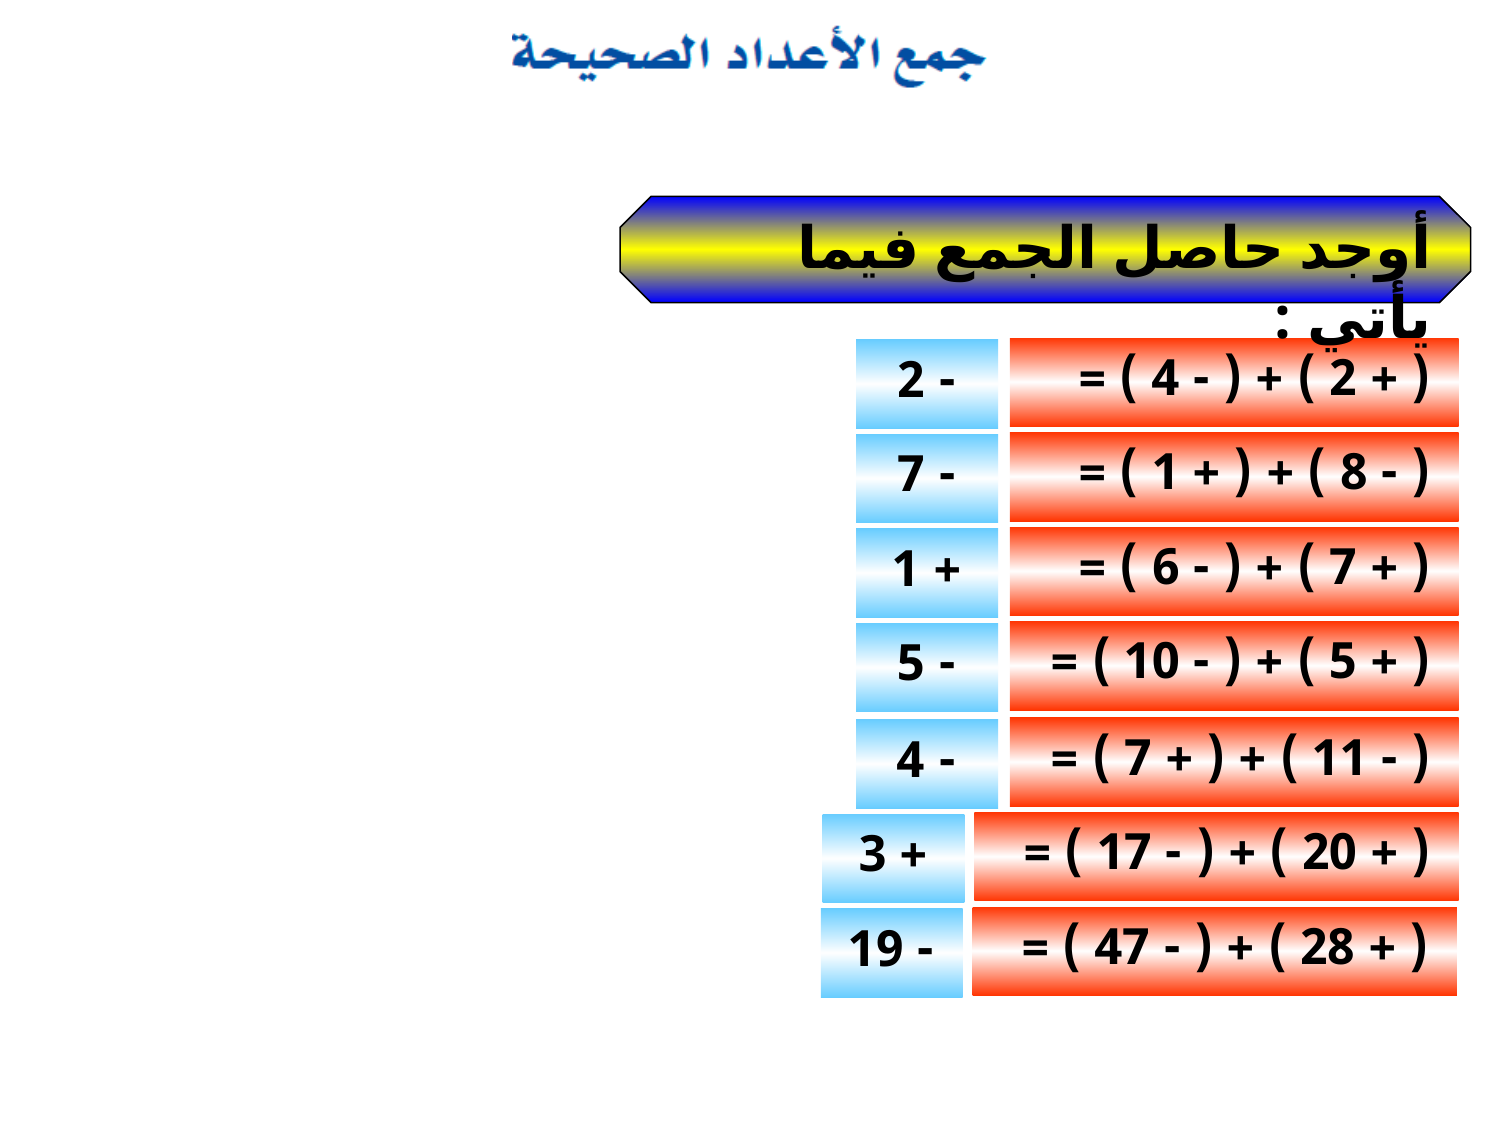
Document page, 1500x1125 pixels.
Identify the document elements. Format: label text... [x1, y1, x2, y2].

text_box + 1 [856, 528, 999, 618]
text_box ( + 28 ) + ( - 47 ) = [972, 907, 1457, 996]
text_box ( + 2 ) + ( - 4 ) = [1009, 338, 1459, 427]
text_box - 2 [856, 339, 999, 429]
text_box + 3 [822, 814, 965, 903]
text_box ( + 20 ) + ( - 17 ) = [974, 812, 1459, 901]
text_box ( + 5 ) + ( - 10 ) = [1009, 621, 1459, 711]
text_box ( + 7 ) + ( - 6 ) = [1009, 527, 1459, 616]
picture [512, 23, 988, 91]
text_box [620, 196, 1471, 303]
text_box - 19 [820, 908, 963, 998]
text_box ( - 11 ) + ( + 7 ) = [1009, 717, 1459, 807]
text_box - 7 [856, 434, 999, 523]
text_box أوجد حاصل الجمع فيما يأتي : [714, 203, 1447, 358]
text_box ( - 8 ) + ( + 1 ) = [1009, 432, 1459, 522]
text_box - 5 [856, 623, 999, 712]
text_box - 4 [856, 719, 999, 809]
